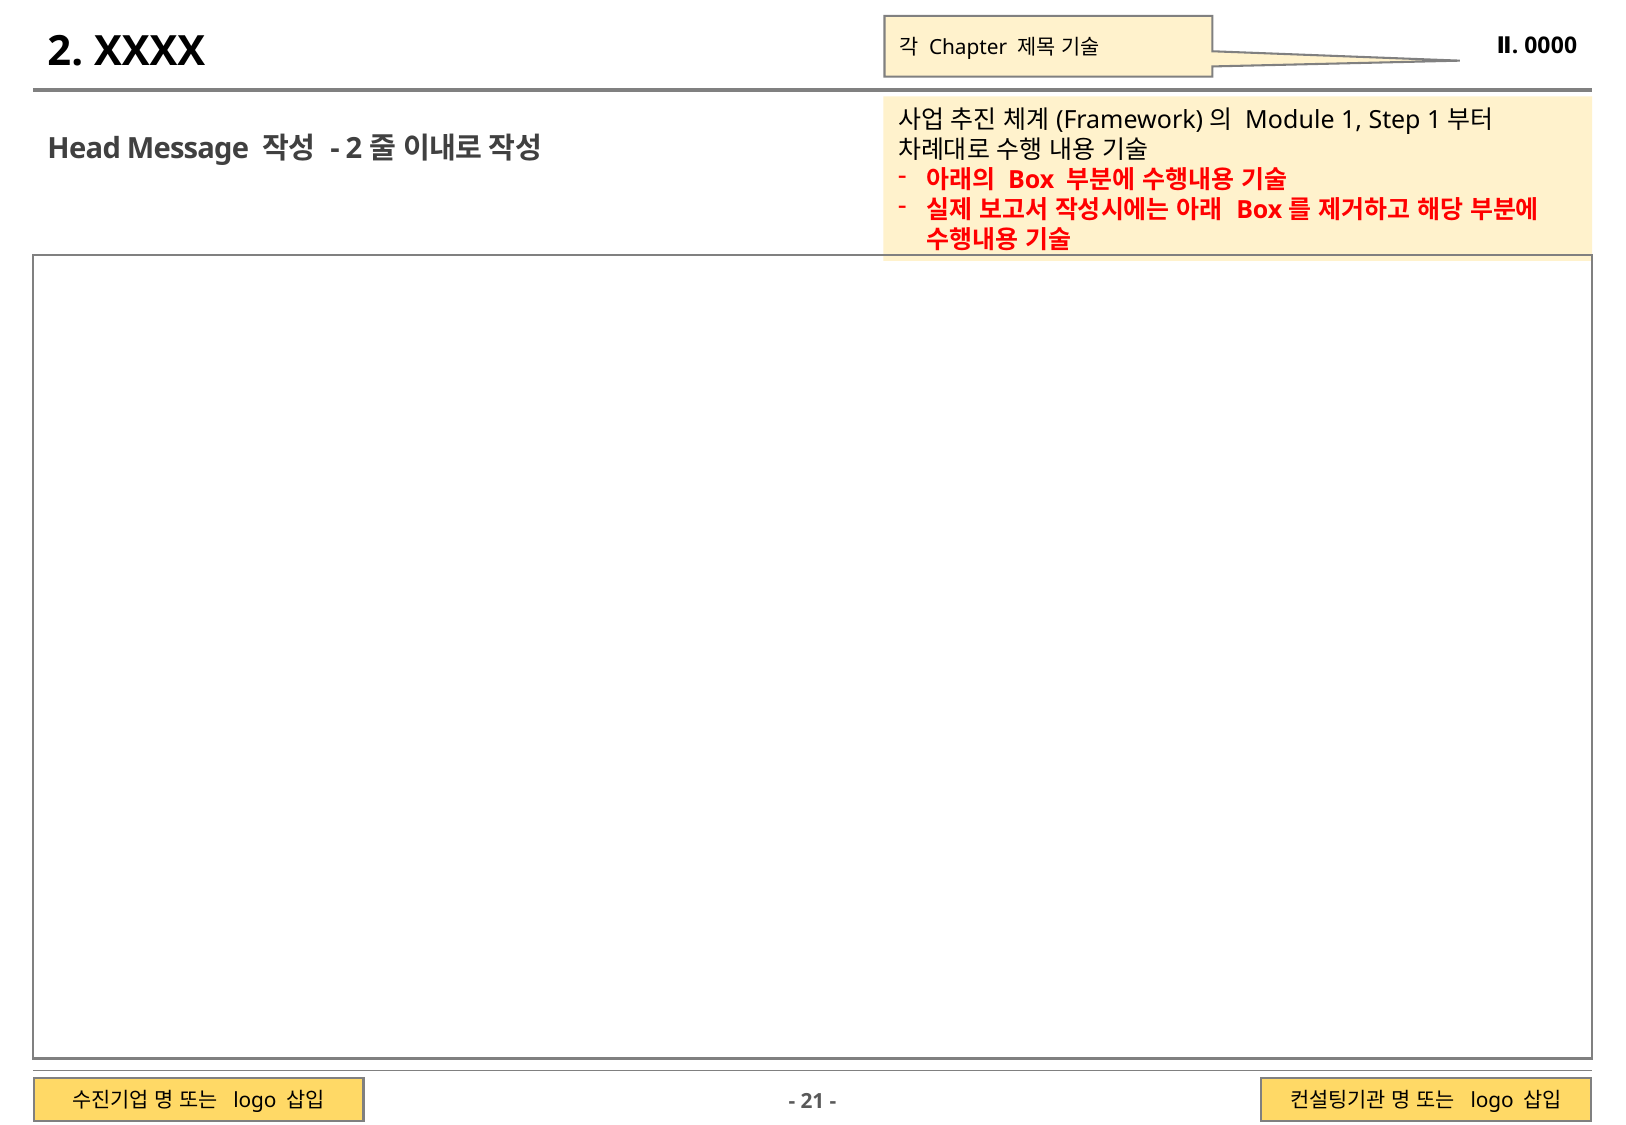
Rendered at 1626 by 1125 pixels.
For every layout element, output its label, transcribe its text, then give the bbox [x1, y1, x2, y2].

text_box 2. XXXX [32, 16, 1061, 81]
text_box Ⅱ. 0000 [1308, 23, 1593, 66]
text_box [32, 254, 1593, 1060]
text_box 사업 추진 체계(Framework)의 Module 1, Step 1부터 차례대로 수행 내용 기술 아래의 Box 부분에 수행내용 기술 실제 보고서 작성시에는 아래 Box를 제거하고 해당 부분에 수행내용 기술 [883, 96, 1593, 254]
text_box Head Message 작성 - 2줄 이내로 작성 [32, 113, 883, 173]
text_box 각 Chapter 제목 기술 [883, 14, 1460, 78]
